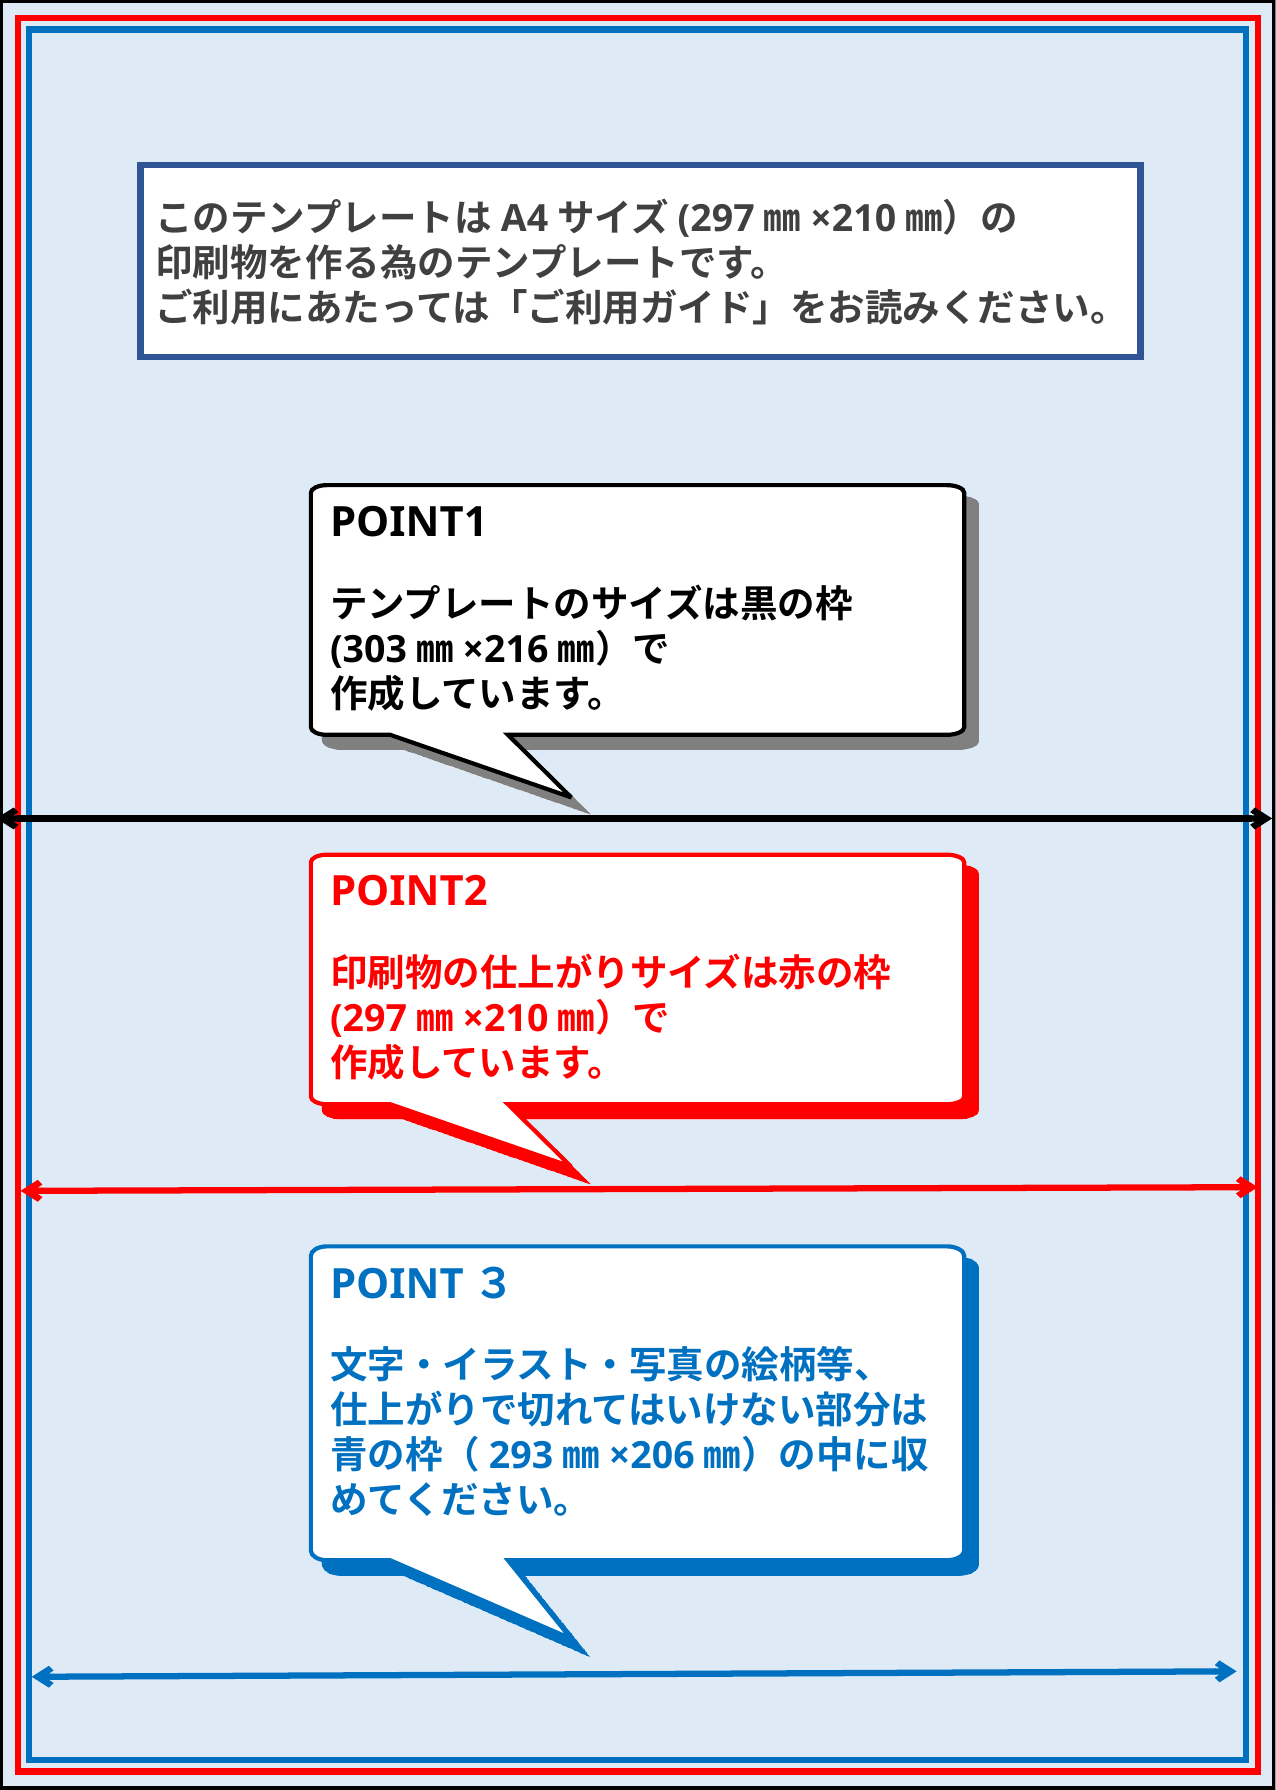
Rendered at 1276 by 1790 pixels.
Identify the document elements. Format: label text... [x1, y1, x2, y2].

text_box [17, 822, 1259, 1773]
text_box POINT2 印刷物の仕上がりサイズは赤の枠(297㎜×210㎜）で 作成しています。 [310, 854, 965, 1167]
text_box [20, 1187, 1258, 1191]
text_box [31, 1671, 1237, 1677]
text_box [17, 17, 1259, 815]
text_box POINT1 テンプレートのサイズは黒の枠 (303㎜×216㎜）で 作成しています。 [310, 485, 965, 798]
text_box このテンプレートはA4サイズ(297㎜×210㎜）の 印刷物を作る為のテンプレートです。 ご利用にあたっては「ご利用ガイド」をお読みください。 [140, 164, 1142, 358]
text_box [28, 822, 1247, 1187]
text_box [28, 28, 1247, 815]
text_box [0, 0, 1276, 1790]
text_box [28, 1191, 1247, 1761]
text_box POINT３ 文字・イラスト・写真の絵柄等、 仕上がりで切れてはいけない部分は 青の枠（293㎜×206㎜）の中に収めてください。 [310, 1246, 965, 1639]
